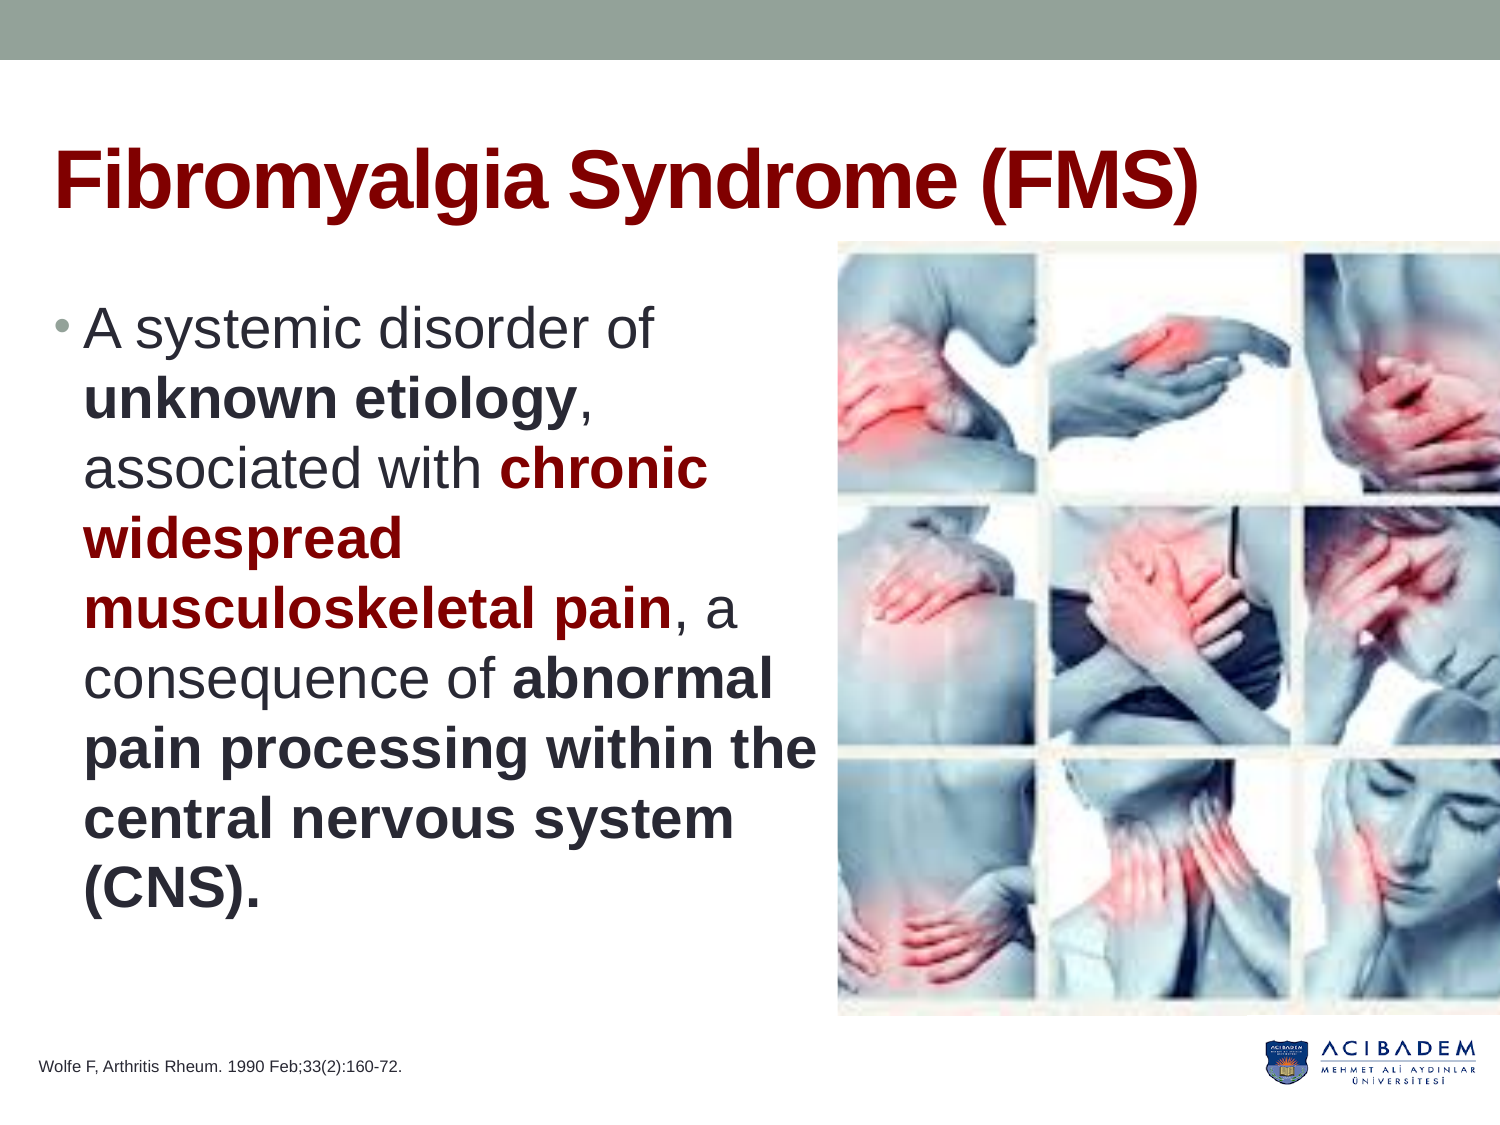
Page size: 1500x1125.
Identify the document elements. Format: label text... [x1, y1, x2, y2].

picture [1247, 1015, 1500, 1125]
title Fibromyalgia Syndrome (FMS) [38, 81, 1450, 269]
list A systemic disorder of unknown etiology, associated with chronic widespread musculoskeletal pain, a consequence of abnormal pain processing within the central nervous system (CNS). [38, 283, 864, 1112]
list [837, 241, 1500, 1016]
text_box Wolfe F, Arthritis Rheum. 1990 Feb;33(2):160-72. [24, 1048, 418, 1084]
